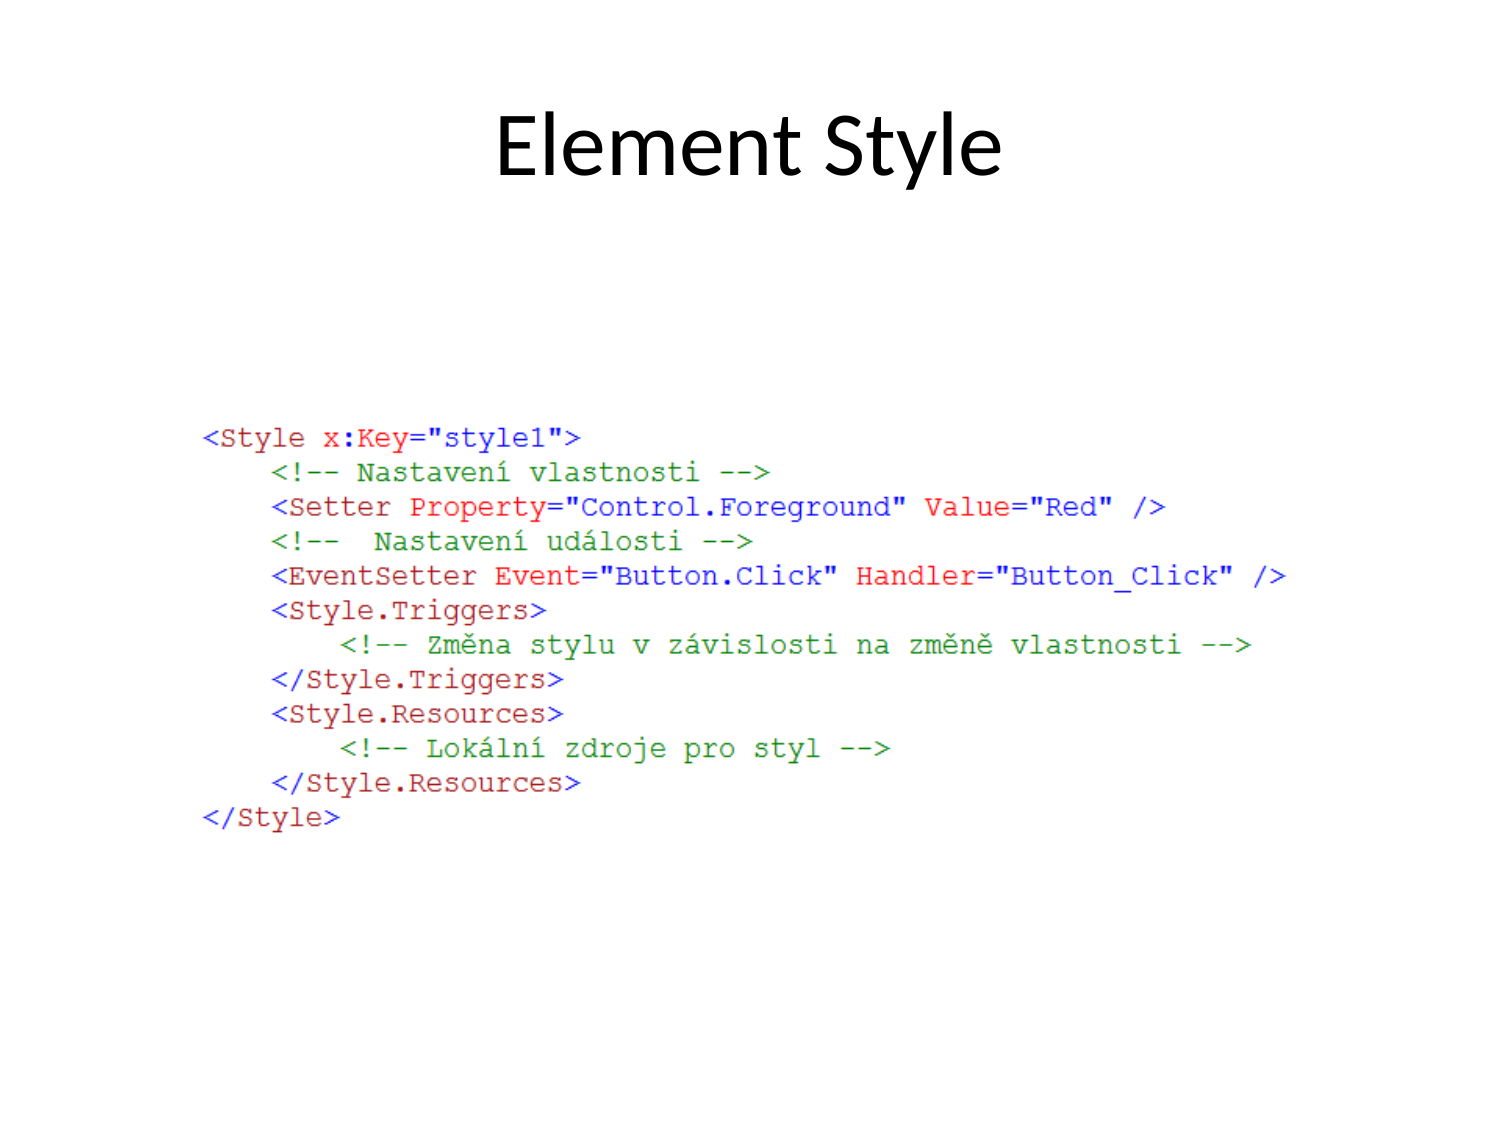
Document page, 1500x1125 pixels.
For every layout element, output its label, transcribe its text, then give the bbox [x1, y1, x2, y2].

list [184, 414, 1316, 853]
title Element Style [75, 45, 1425, 233]
